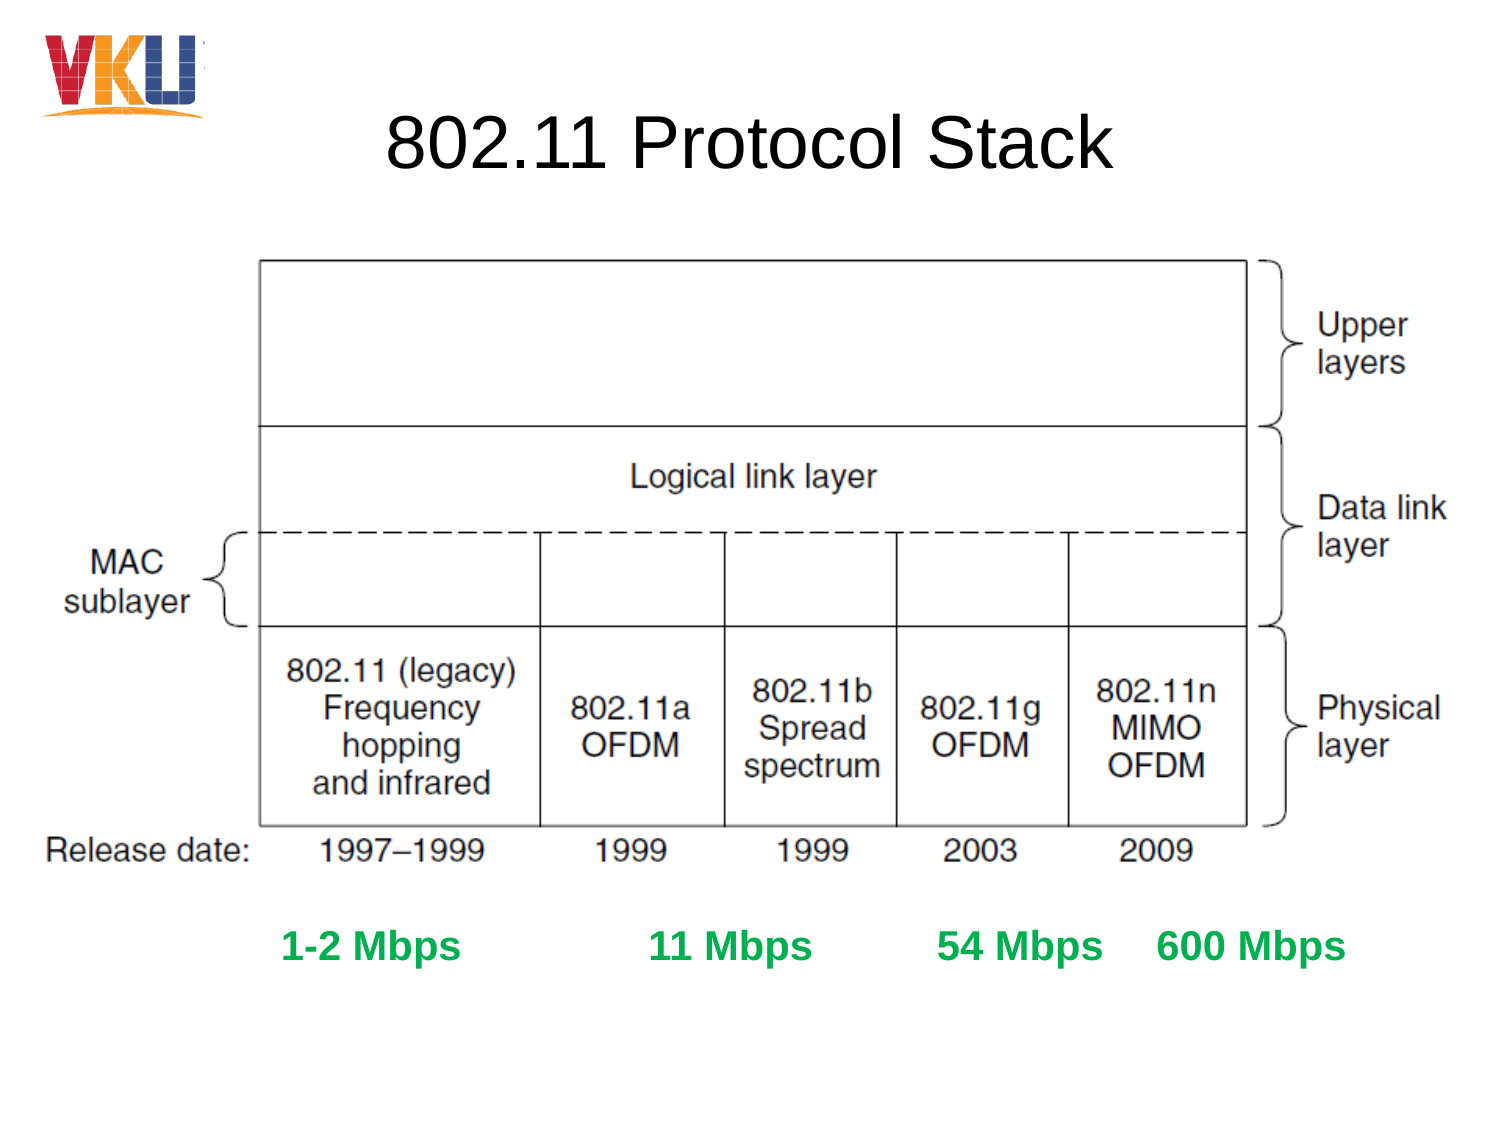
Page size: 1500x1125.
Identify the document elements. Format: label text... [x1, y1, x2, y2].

list 1-2 Mbps 11 Mbps 54 Mbps 600 Mbps [47, 910, 1500, 1075]
picture [30, 21, 211, 129]
title 802.11 Protocol Stack [75, 45, 1425, 211]
picture [27, 213, 1473, 912]
